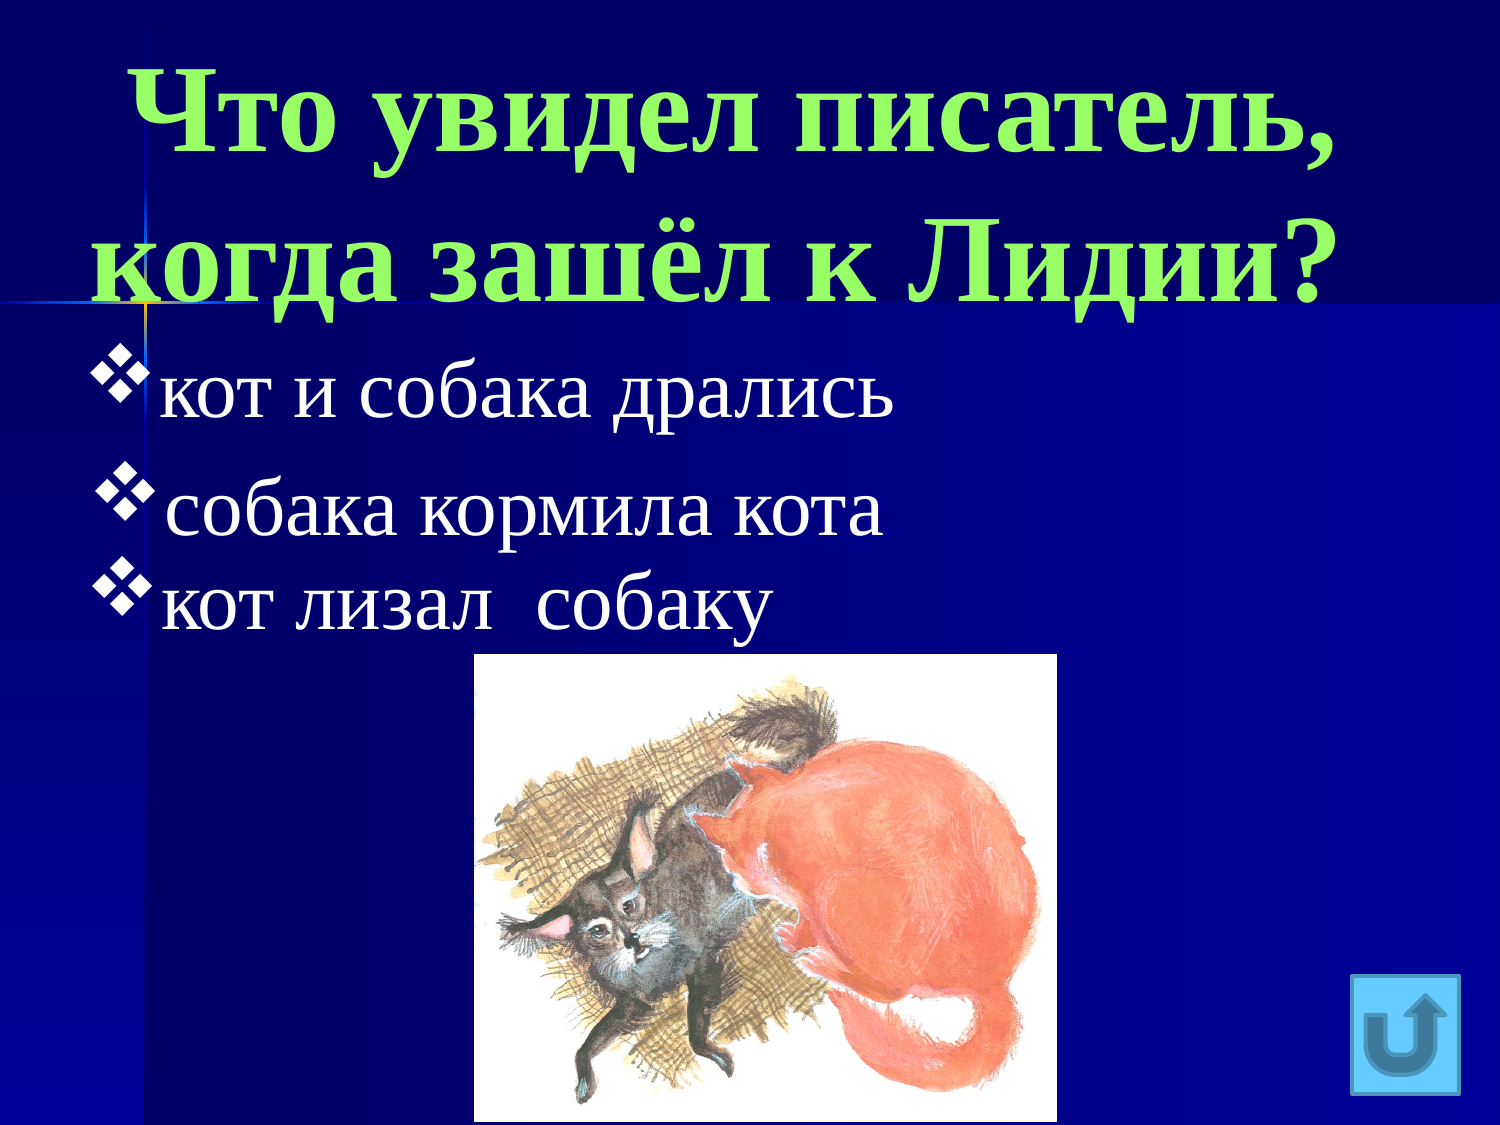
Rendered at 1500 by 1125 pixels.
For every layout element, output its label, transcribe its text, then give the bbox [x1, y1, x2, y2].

picture [474, 654, 1058, 1123]
text_box собака кормила кота [73, 444, 922, 560]
text_box Что увидел писатель, когда зашёл к Лидии? [64, 19, 1400, 334]
text_box [1350, 974, 1461, 1096]
text_box кот и собака дрались [68, 326, 933, 441]
text_box кот лизал собаку [70, 538, 790, 654]
